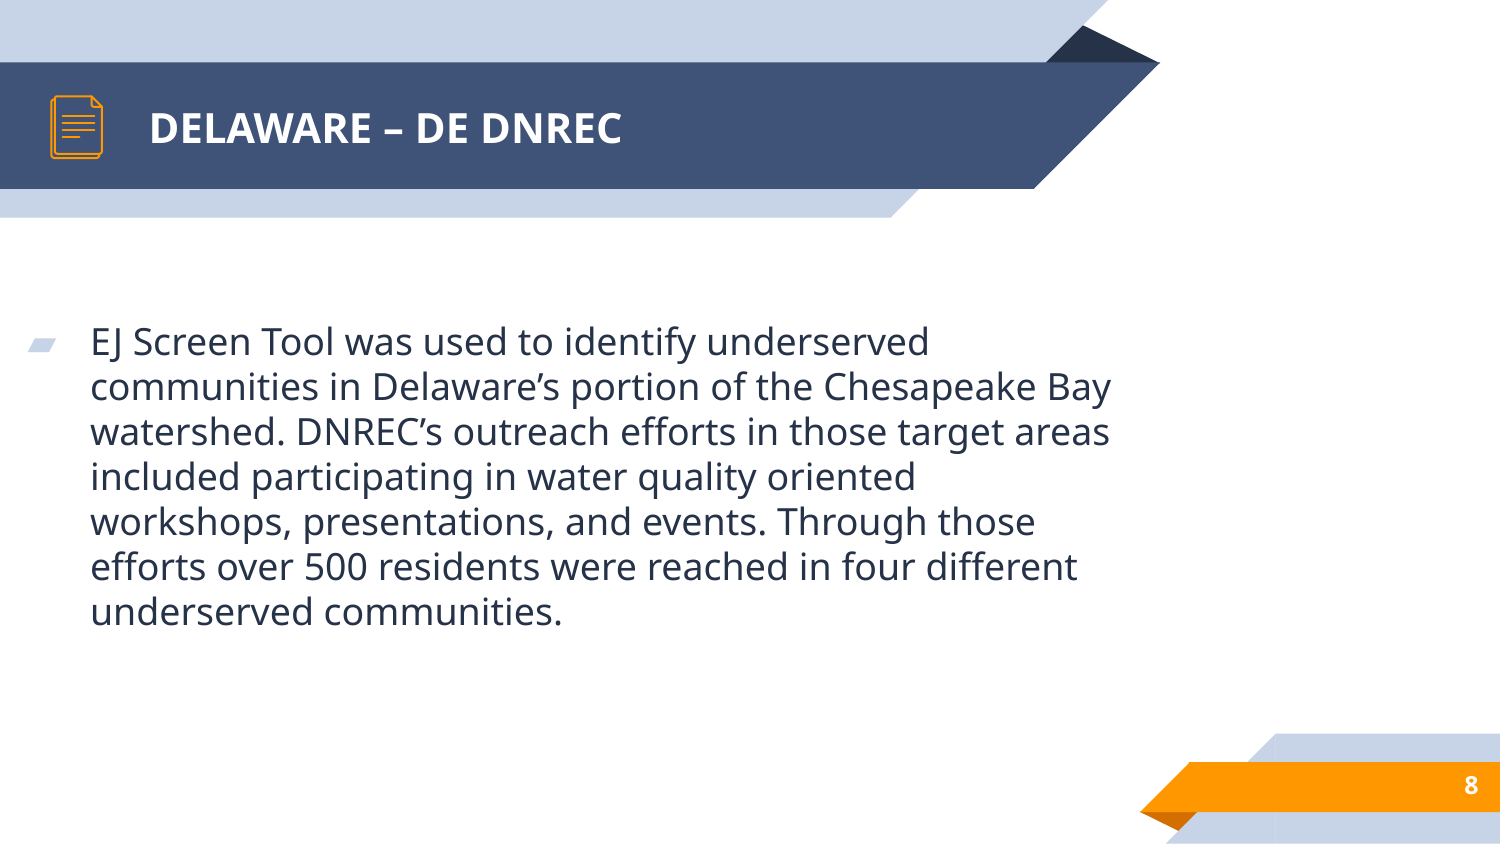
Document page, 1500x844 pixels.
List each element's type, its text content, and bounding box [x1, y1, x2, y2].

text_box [50, 96, 103, 159]
title DELAWARE – DE DNREC [133, 64, 1035, 190]
slide_number 8 [1249, 760, 1494, 813]
list EJ Screen Tool was used to identify underserved communities in Delaware’s portion of the Chesapeake Bay watershed. DNREC’s outreach efforts in those target areas included participating in water quality oriented workshops, presentations, and events. Through those efforts over 500 residents were reached in four different underserved communities. [0, 217, 1140, 734]
